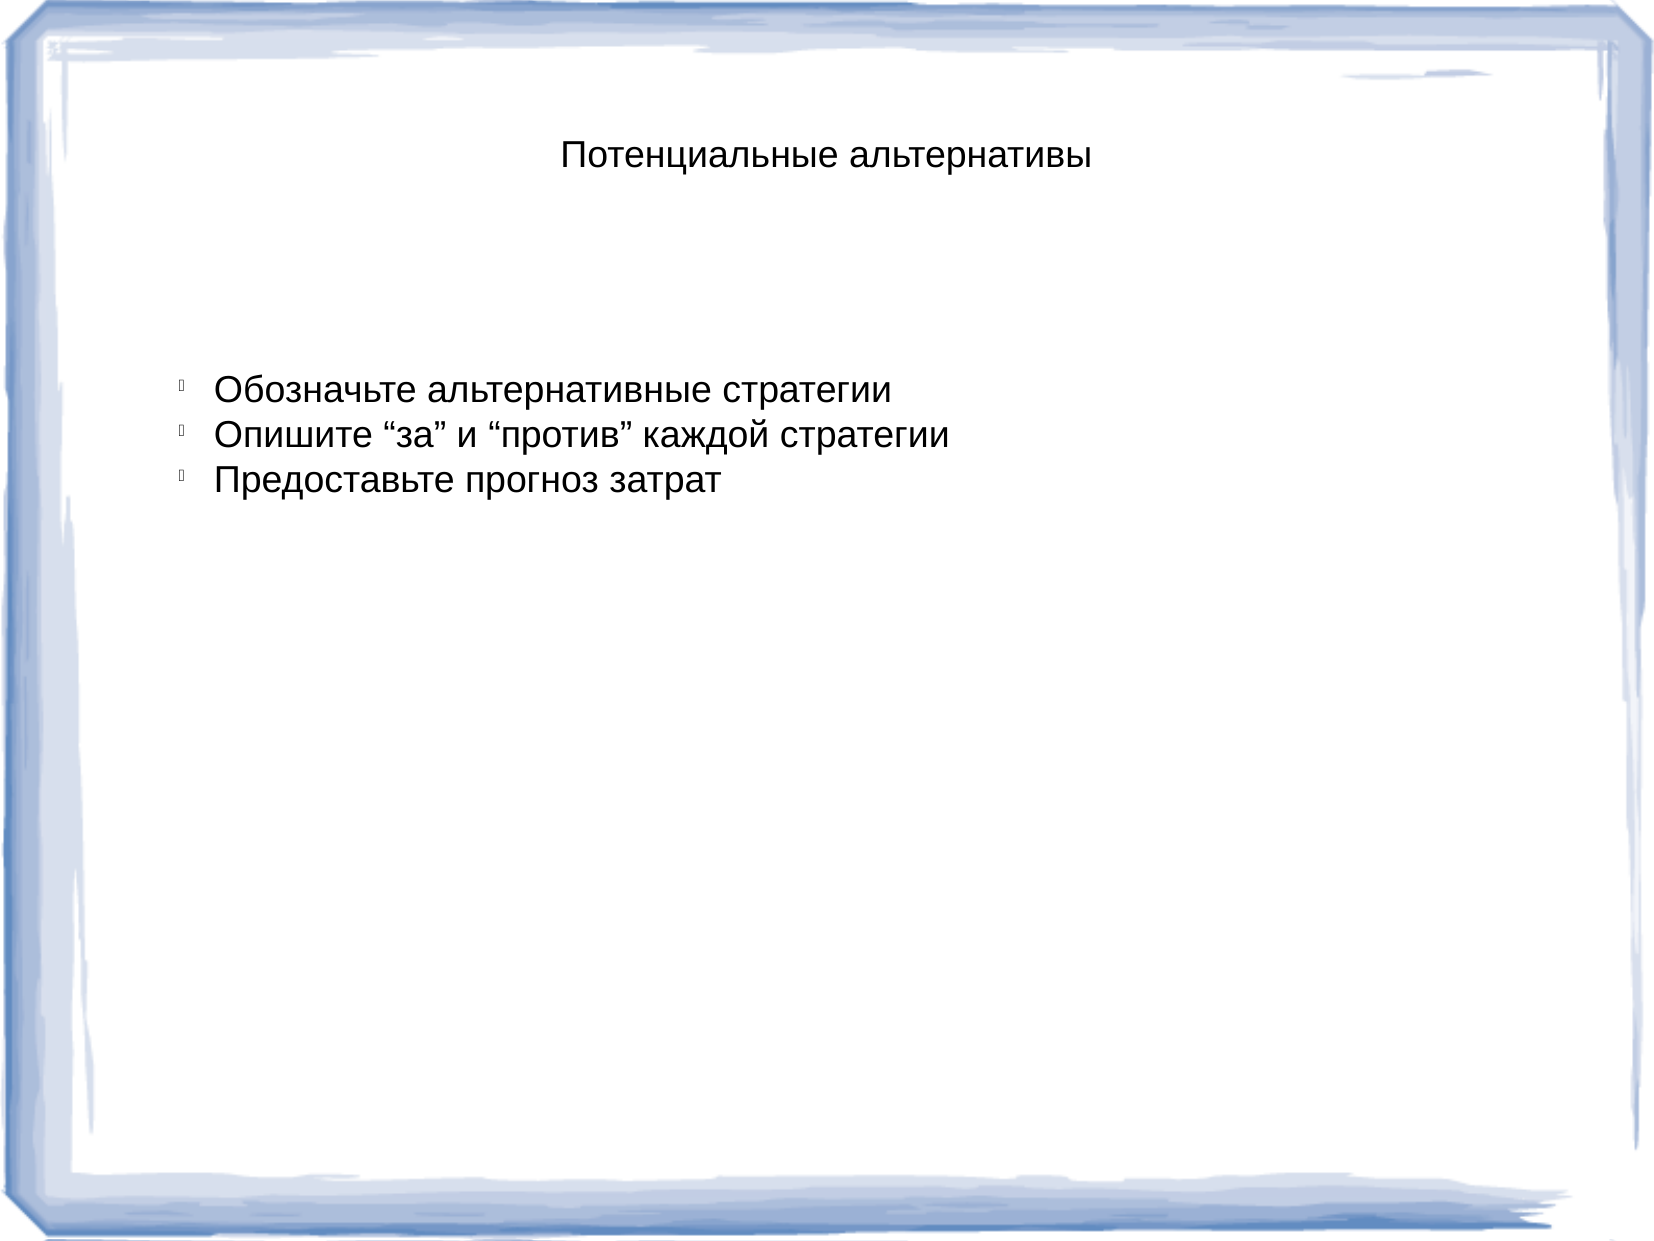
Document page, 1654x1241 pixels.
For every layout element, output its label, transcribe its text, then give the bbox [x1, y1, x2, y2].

text_box Обозначьте альтернативные стратегии Опишите “за” и “против” каждой стратегии Предоставьте прогноз затрат [178, 364, 1570, 1147]
text_box Потенциальные альтернативы [82, 49, 1571, 257]
picture [0, 0, 1654, 1241]
